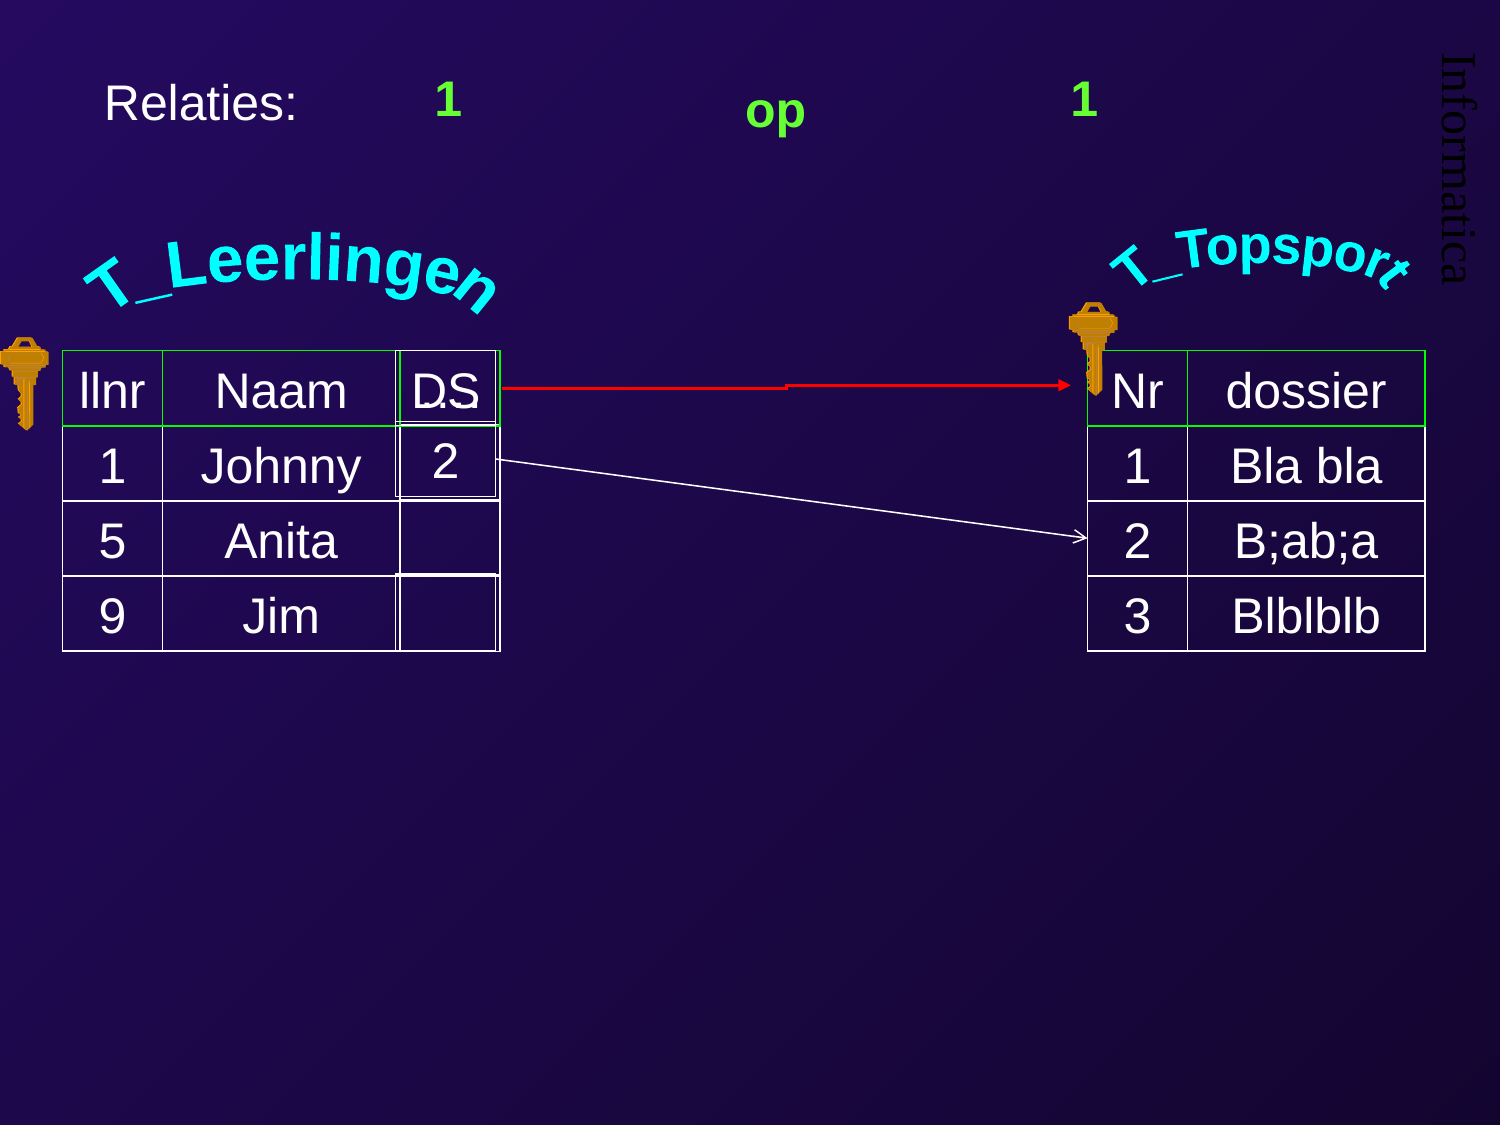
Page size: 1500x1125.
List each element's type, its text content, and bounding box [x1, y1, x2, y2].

text_box Relaties: [88, 62, 313, 138]
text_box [62, 349, 501, 652]
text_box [0, 337, 50, 431]
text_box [1068, 302, 1119, 397]
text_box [501, 385, 1063, 389]
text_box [1087, 349, 1426, 652]
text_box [495, 458, 1088, 539]
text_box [418, 62, 1114, 154]
